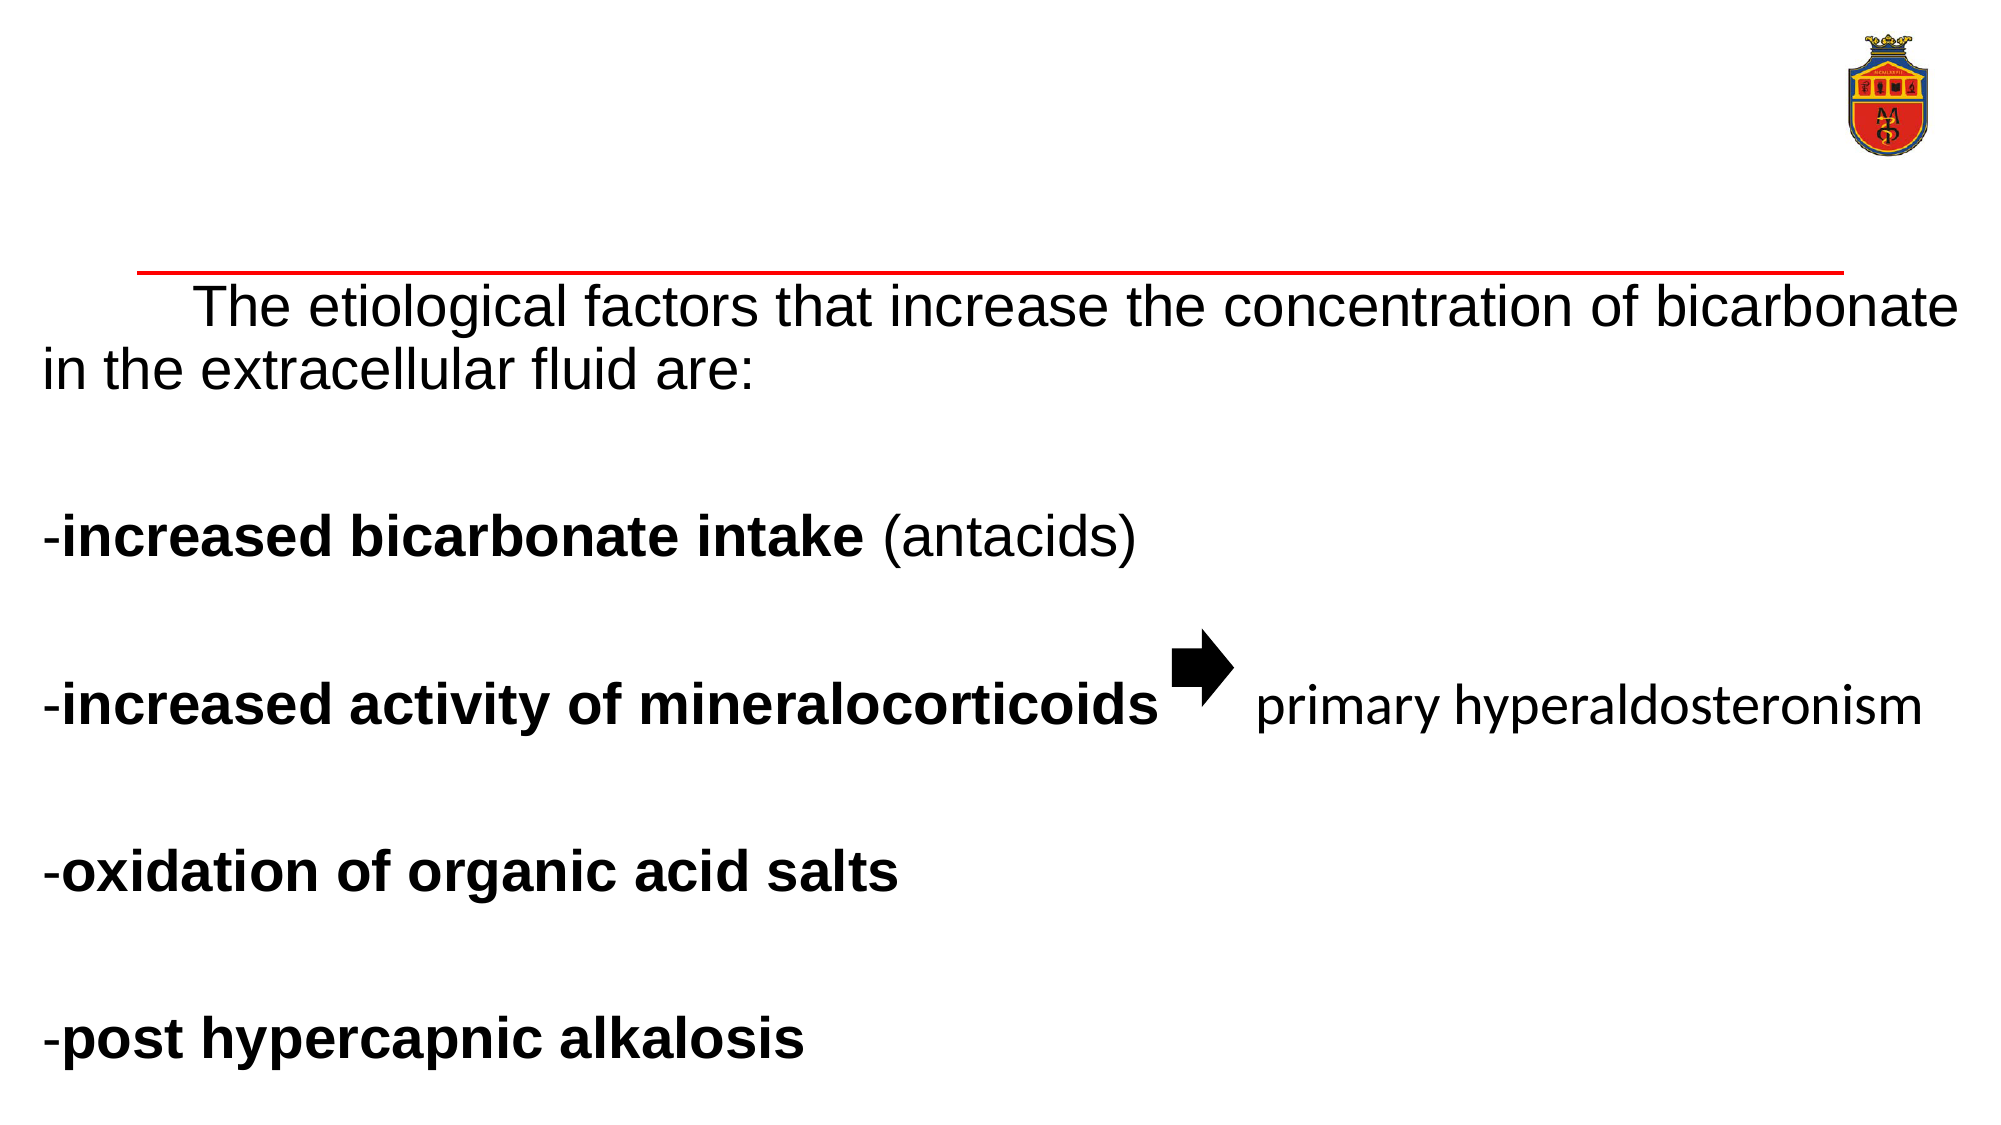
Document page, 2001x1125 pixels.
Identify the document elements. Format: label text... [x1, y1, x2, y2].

picture [1794, 16, 1969, 189]
text_box [1171, 628, 1235, 708]
list The etiological factors that increase the concentration of bicarbonate in the extracellular fluid are: -increased bicarbonate intake (antacids) -increased activity of mineralocorticoids primary hyperaldosteronism -oxidation of organic acid salts -post hypercapnic alkalosis [27, 268, 2000, 1125]
